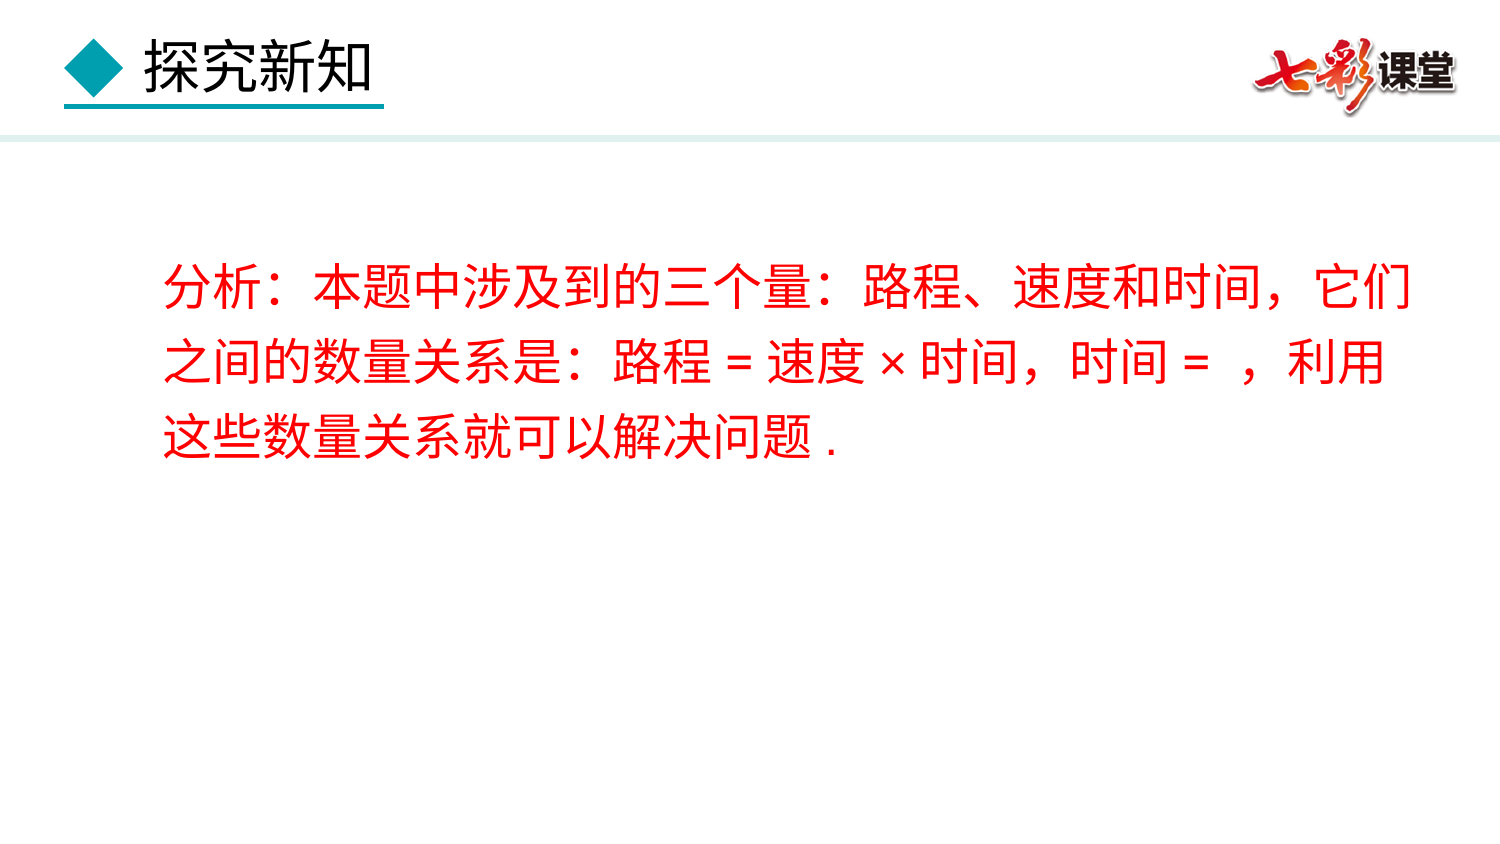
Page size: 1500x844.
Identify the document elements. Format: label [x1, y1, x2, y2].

picture [1249, 32, 1461, 118]
